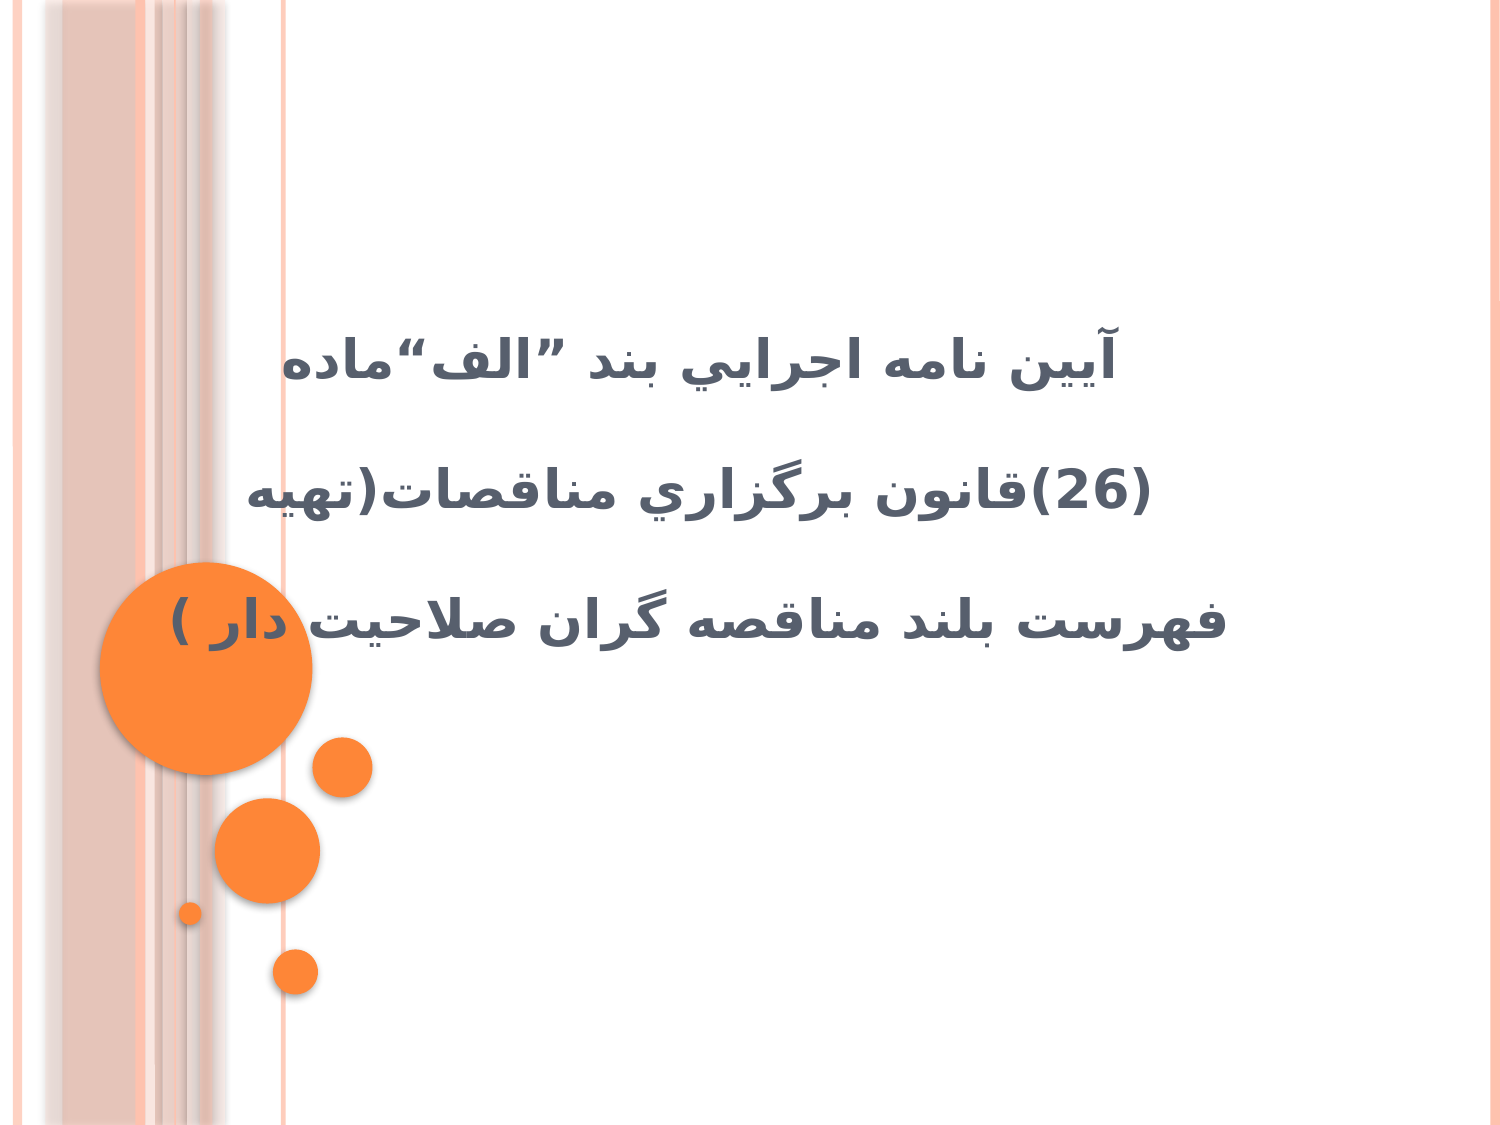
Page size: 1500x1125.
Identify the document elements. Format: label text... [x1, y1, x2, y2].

title آيين نامه اجرايي بند ”الف“ماده (26)قانون برگزاري مناقصات(تهیه فهرست بلند مناقصه گران صلاحیت دار ) [152, 210, 1247, 657]
